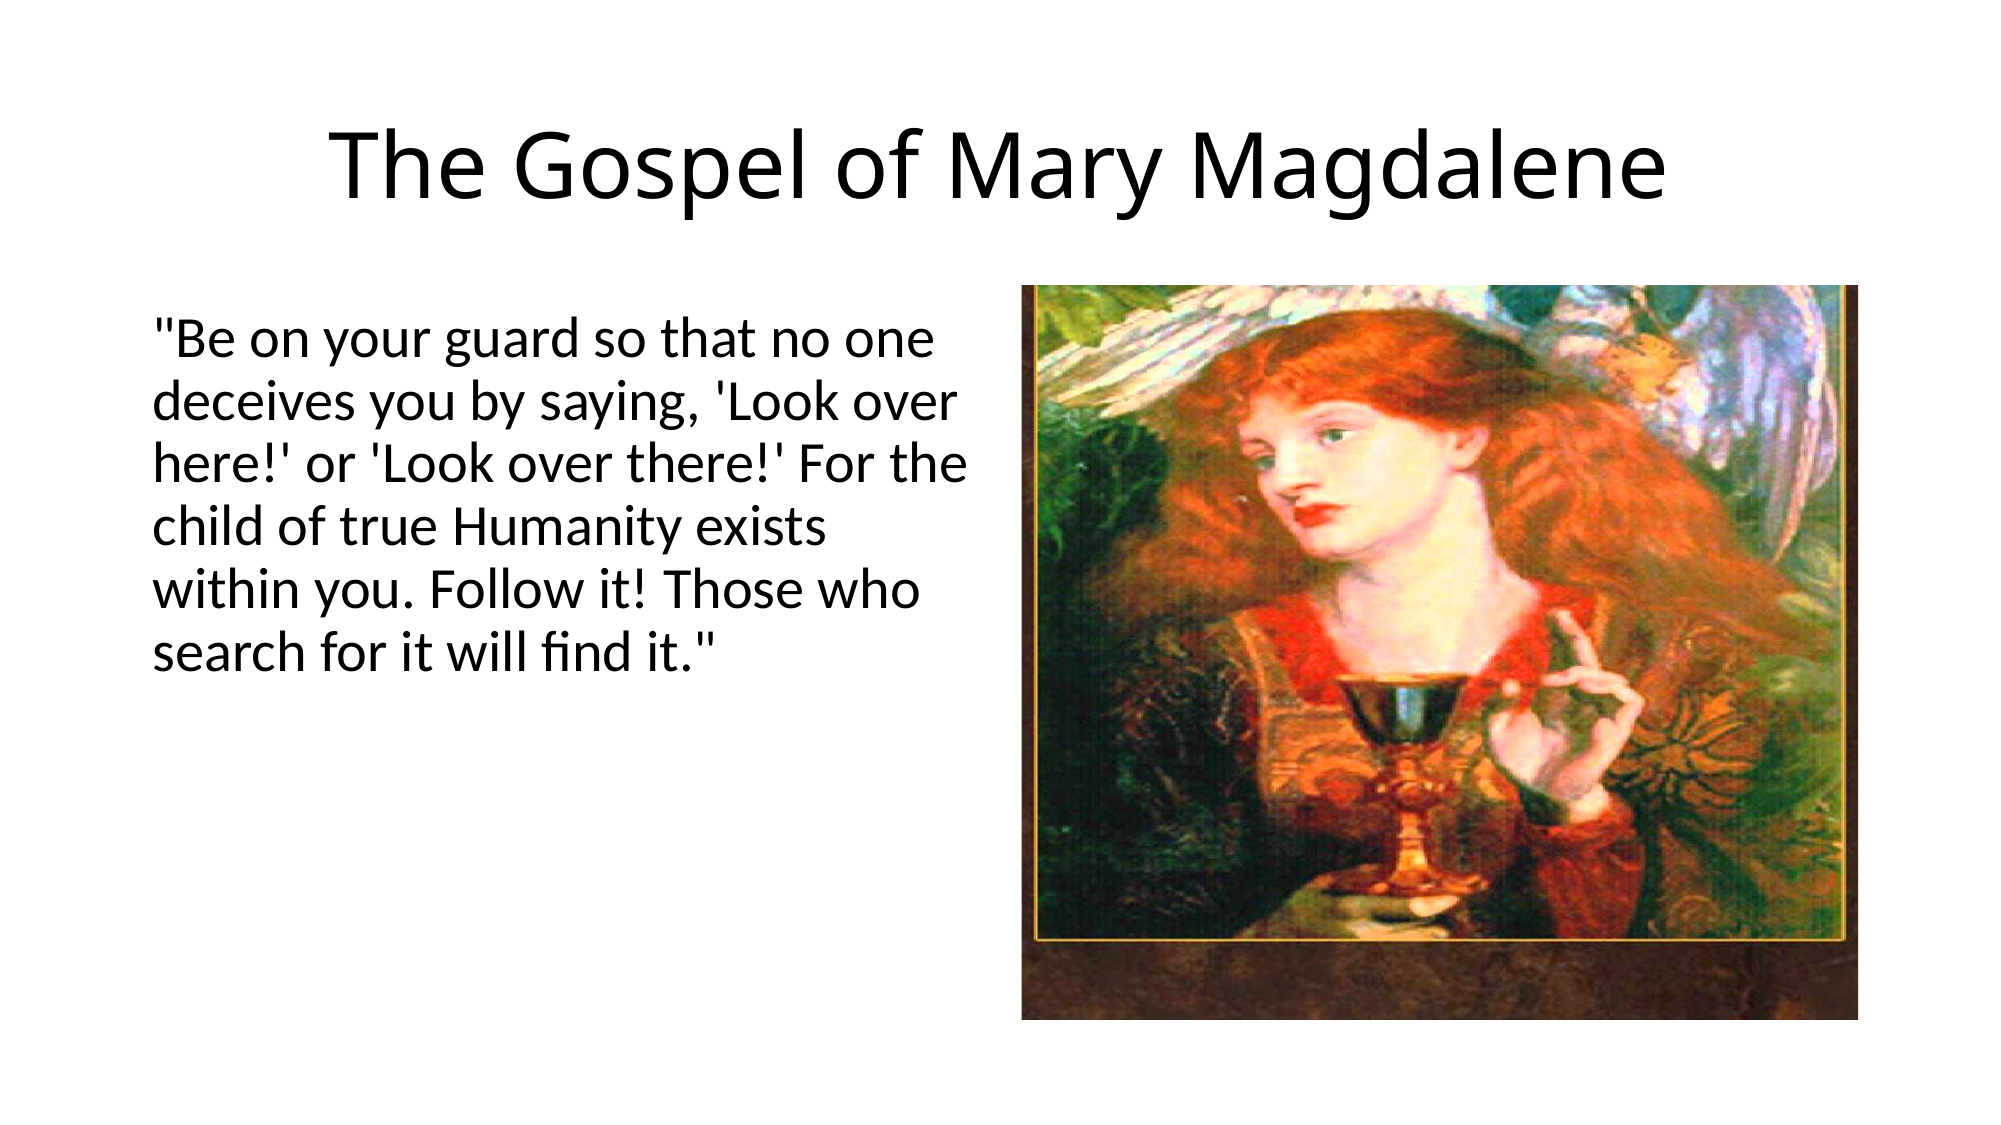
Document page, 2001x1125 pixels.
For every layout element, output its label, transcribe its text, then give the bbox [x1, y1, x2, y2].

list "Be on your guard so that no one deceives you by saying, 'Look over here!' or 'Look over there!' For the child of true Humanity exists within you. Follow it! Those who search for it will find it." [137, 299, 988, 1014]
picture [1021, 285, 1859, 1020]
title The Gospel of Mary Magdalene [137, 59, 1863, 278]
